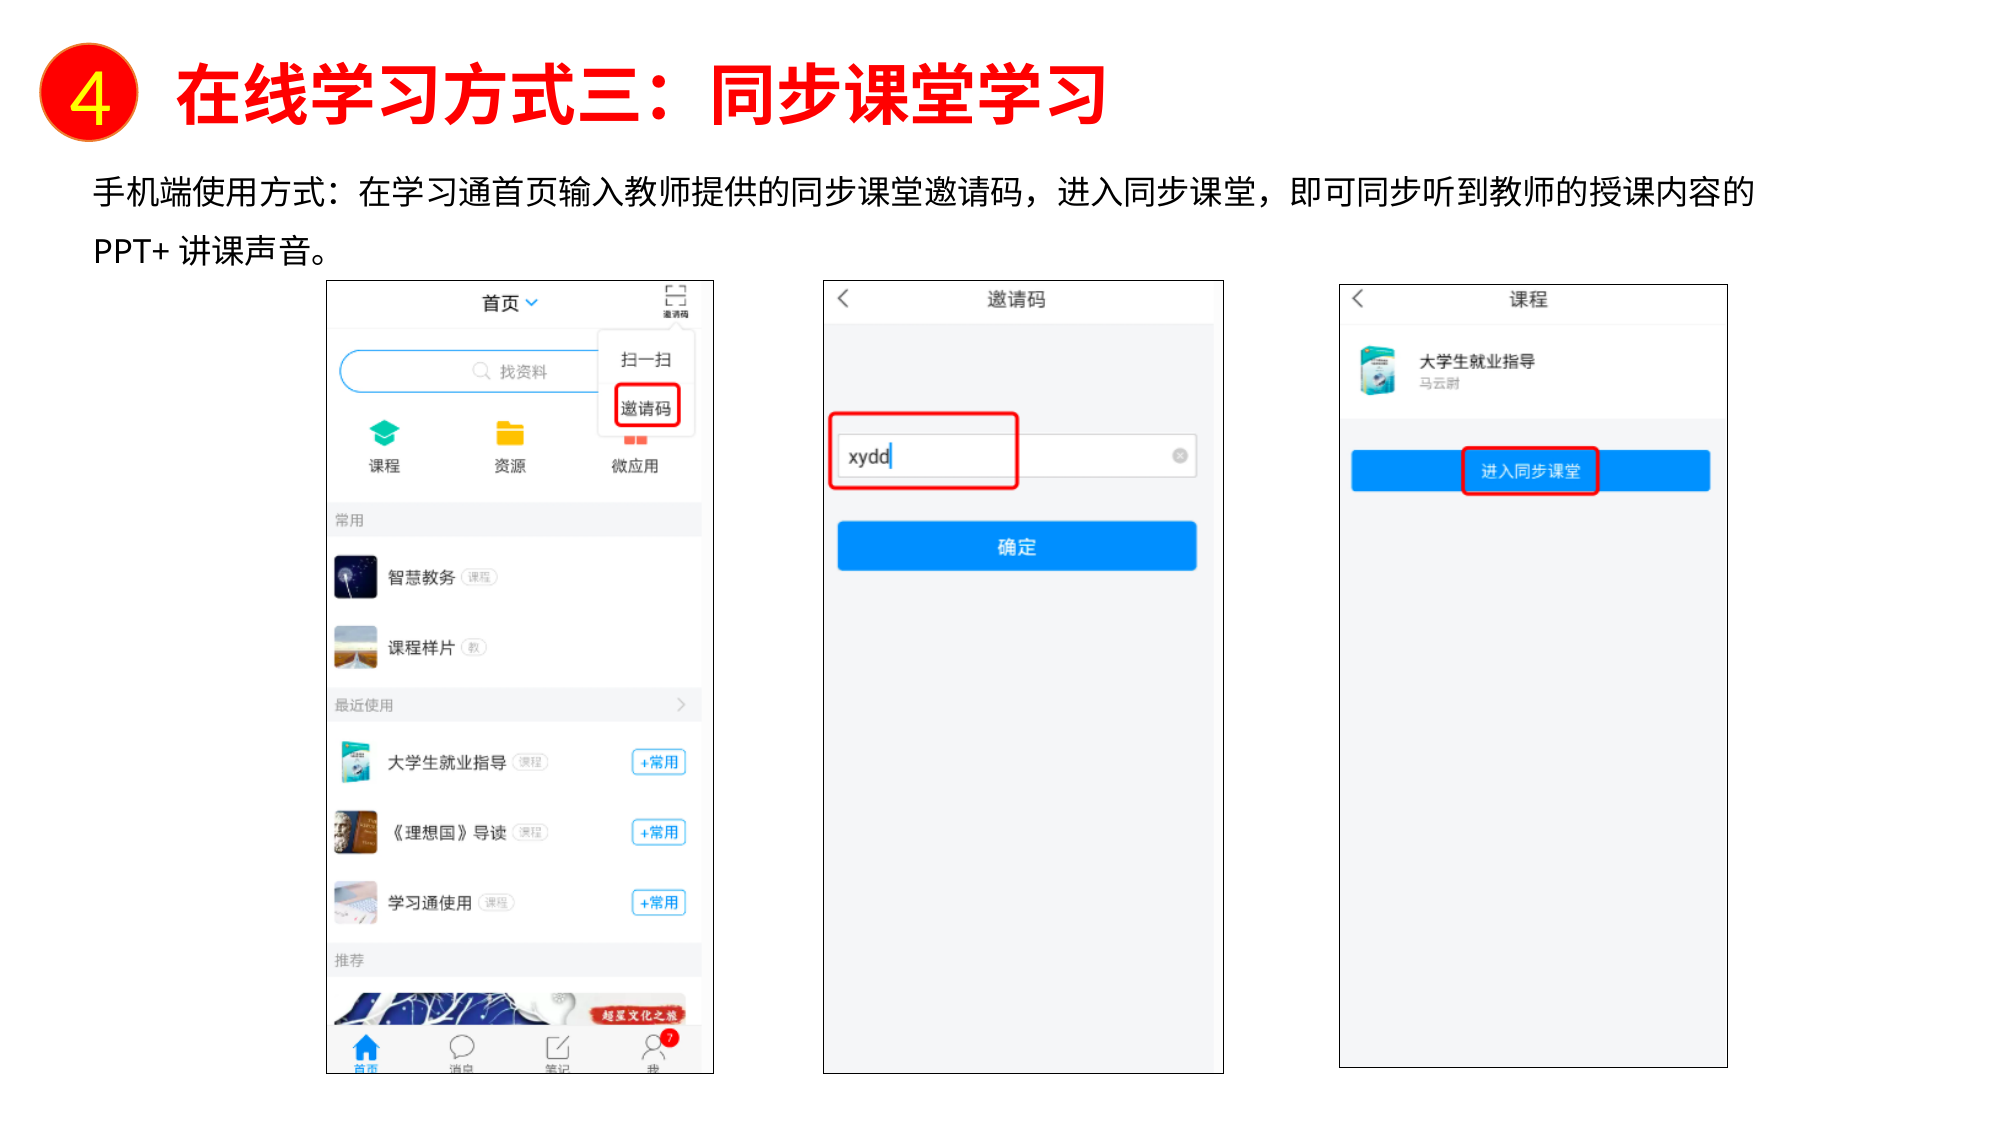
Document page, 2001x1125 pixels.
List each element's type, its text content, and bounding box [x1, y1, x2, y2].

title 手机端使用方式：在学习通首页输入教师提供的同步课堂邀请码，进入同步课堂，即可同步听到教师的授课内容的PPT+讲课声音。 [77, 140, 1889, 281]
picture [326, 280, 714, 1074]
text_box 在线学习方式三：同步课堂学习 [161, 45, 1175, 140]
picture [1339, 284, 1728, 1068]
text_box 4 [39, 42, 139, 142]
picture [823, 280, 1224, 1074]
